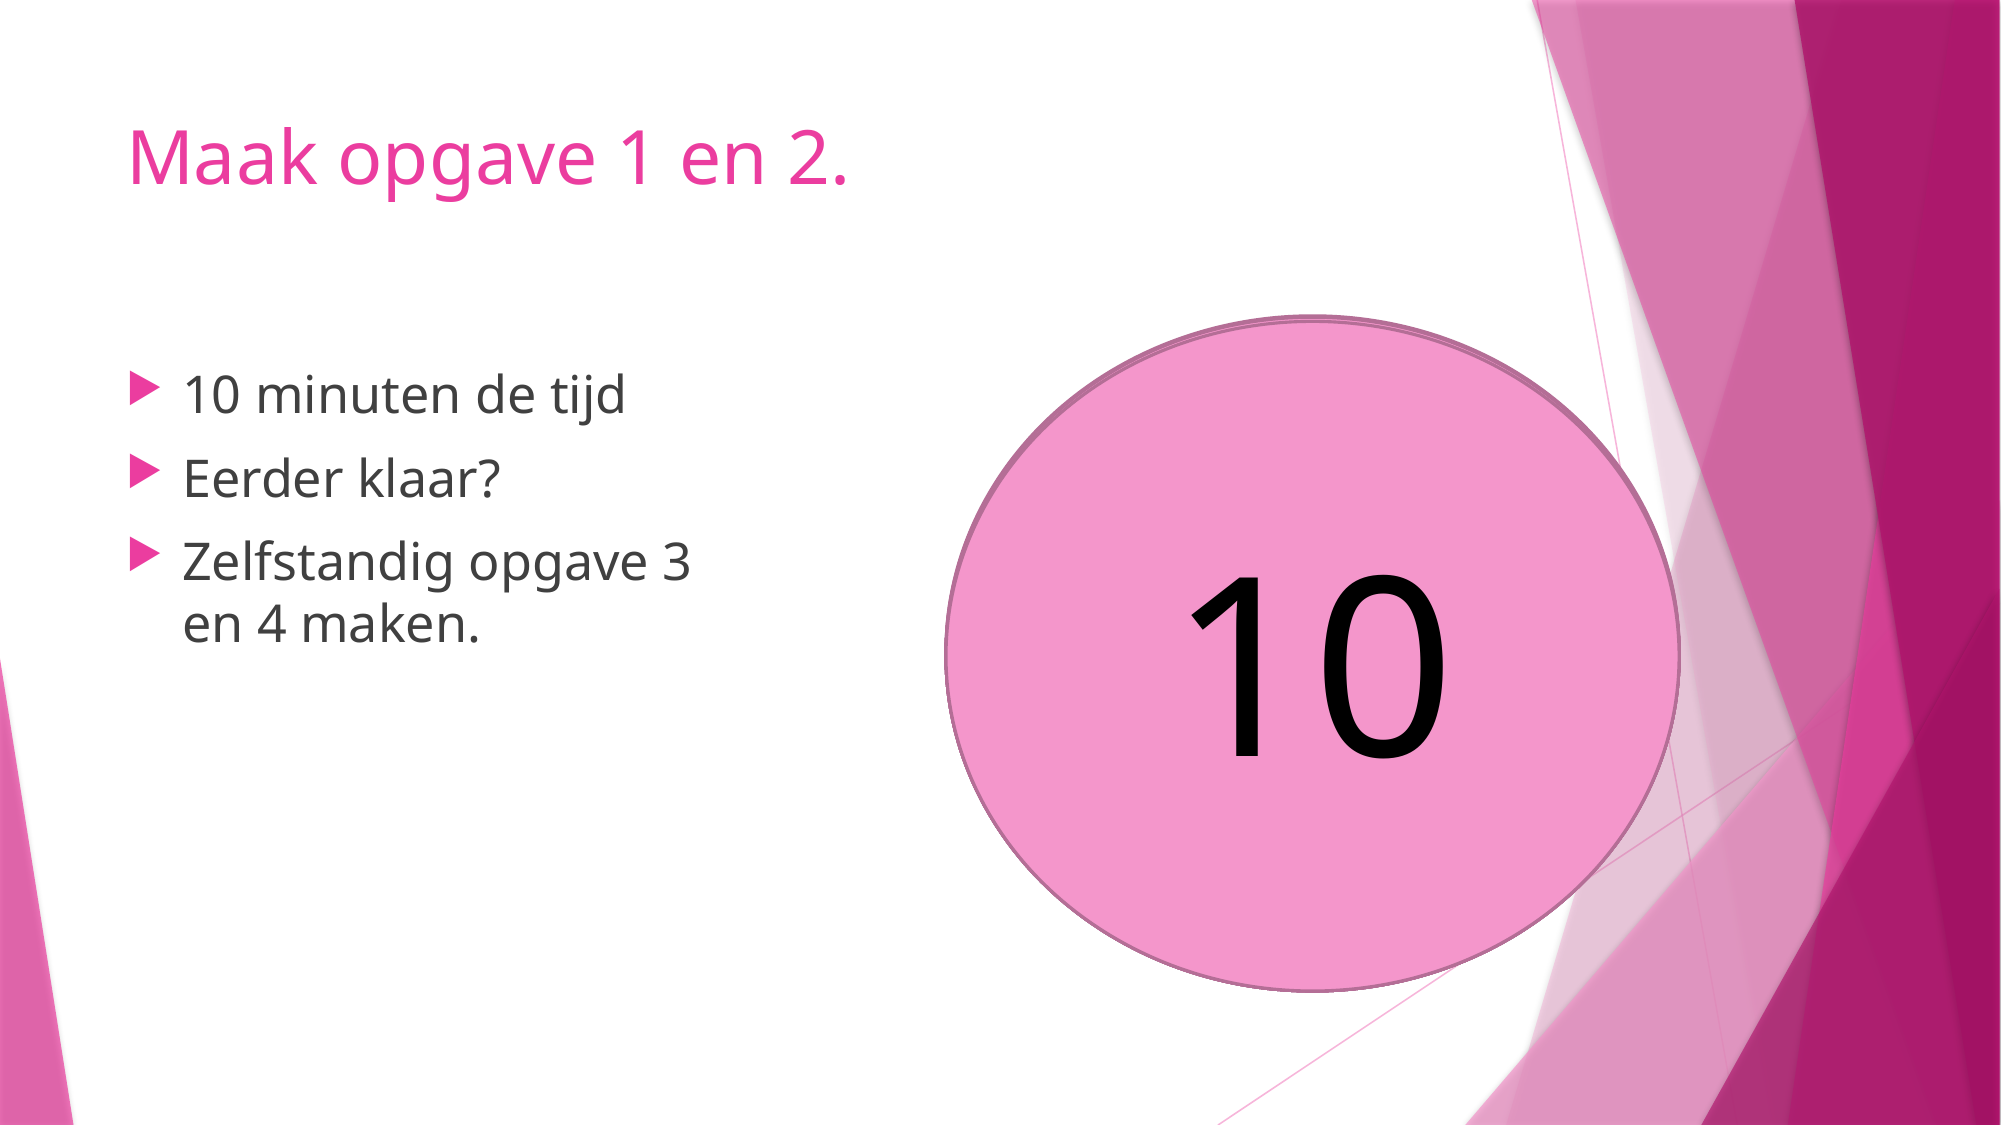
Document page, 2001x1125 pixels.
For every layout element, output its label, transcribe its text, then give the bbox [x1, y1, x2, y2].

title Maak opgave 1 en 2. [111, 101, 1522, 319]
text_box 9 [949, 315, 1674, 597]
text_box 10 [944, 319, 1681, 993]
list 10 minuten de tijd Eerder klaar? Zelfstandig opgave 3 en 4 maken. [111, 354, 774, 992]
